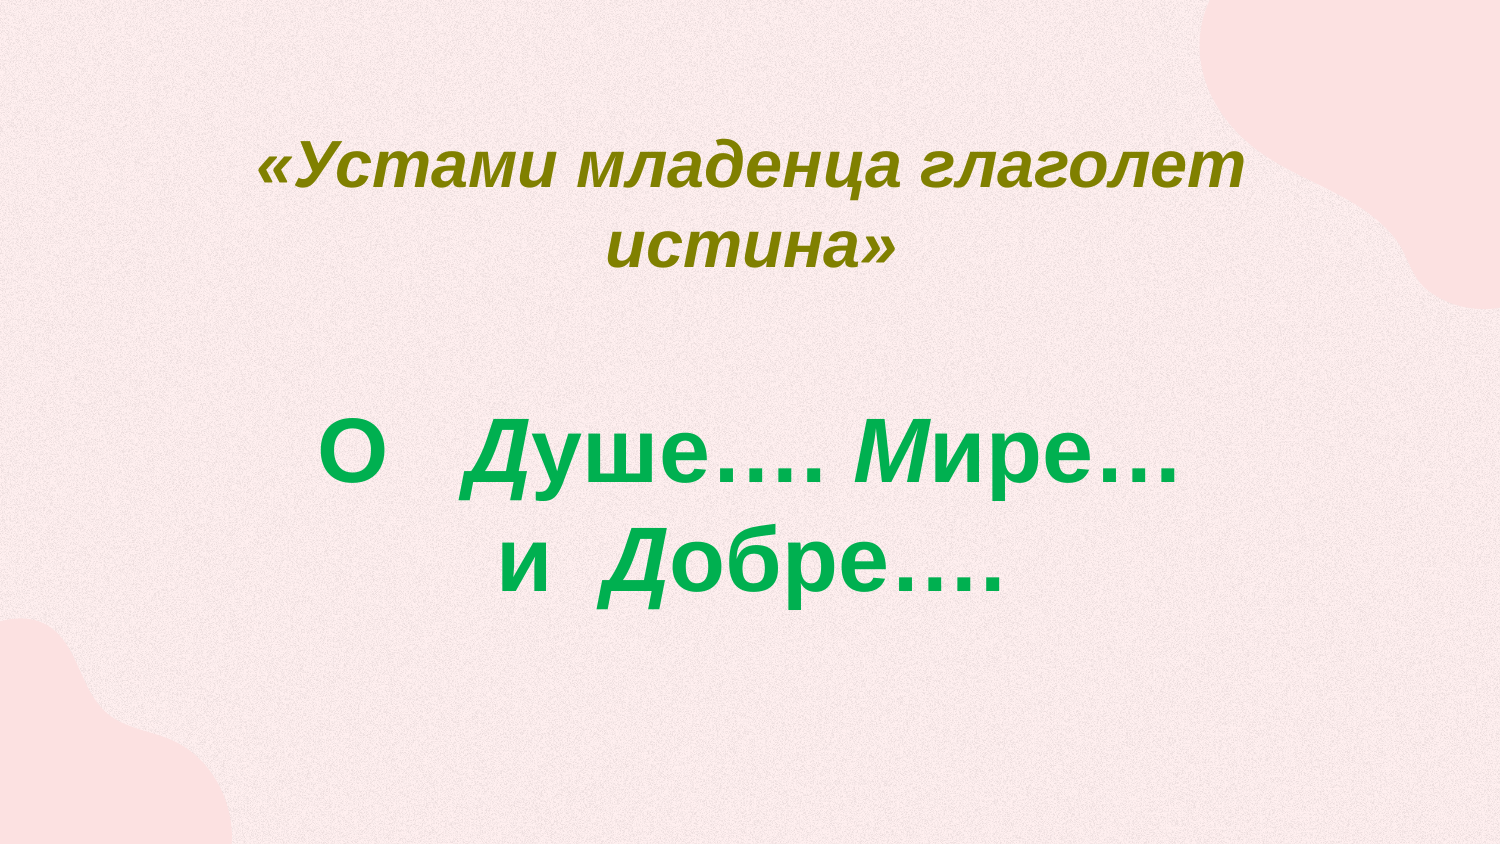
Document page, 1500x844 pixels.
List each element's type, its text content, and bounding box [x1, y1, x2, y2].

title «Устами младенца глаголет истина» О Душе…. Мире… и Добре…. [105, 105, 1398, 715]
